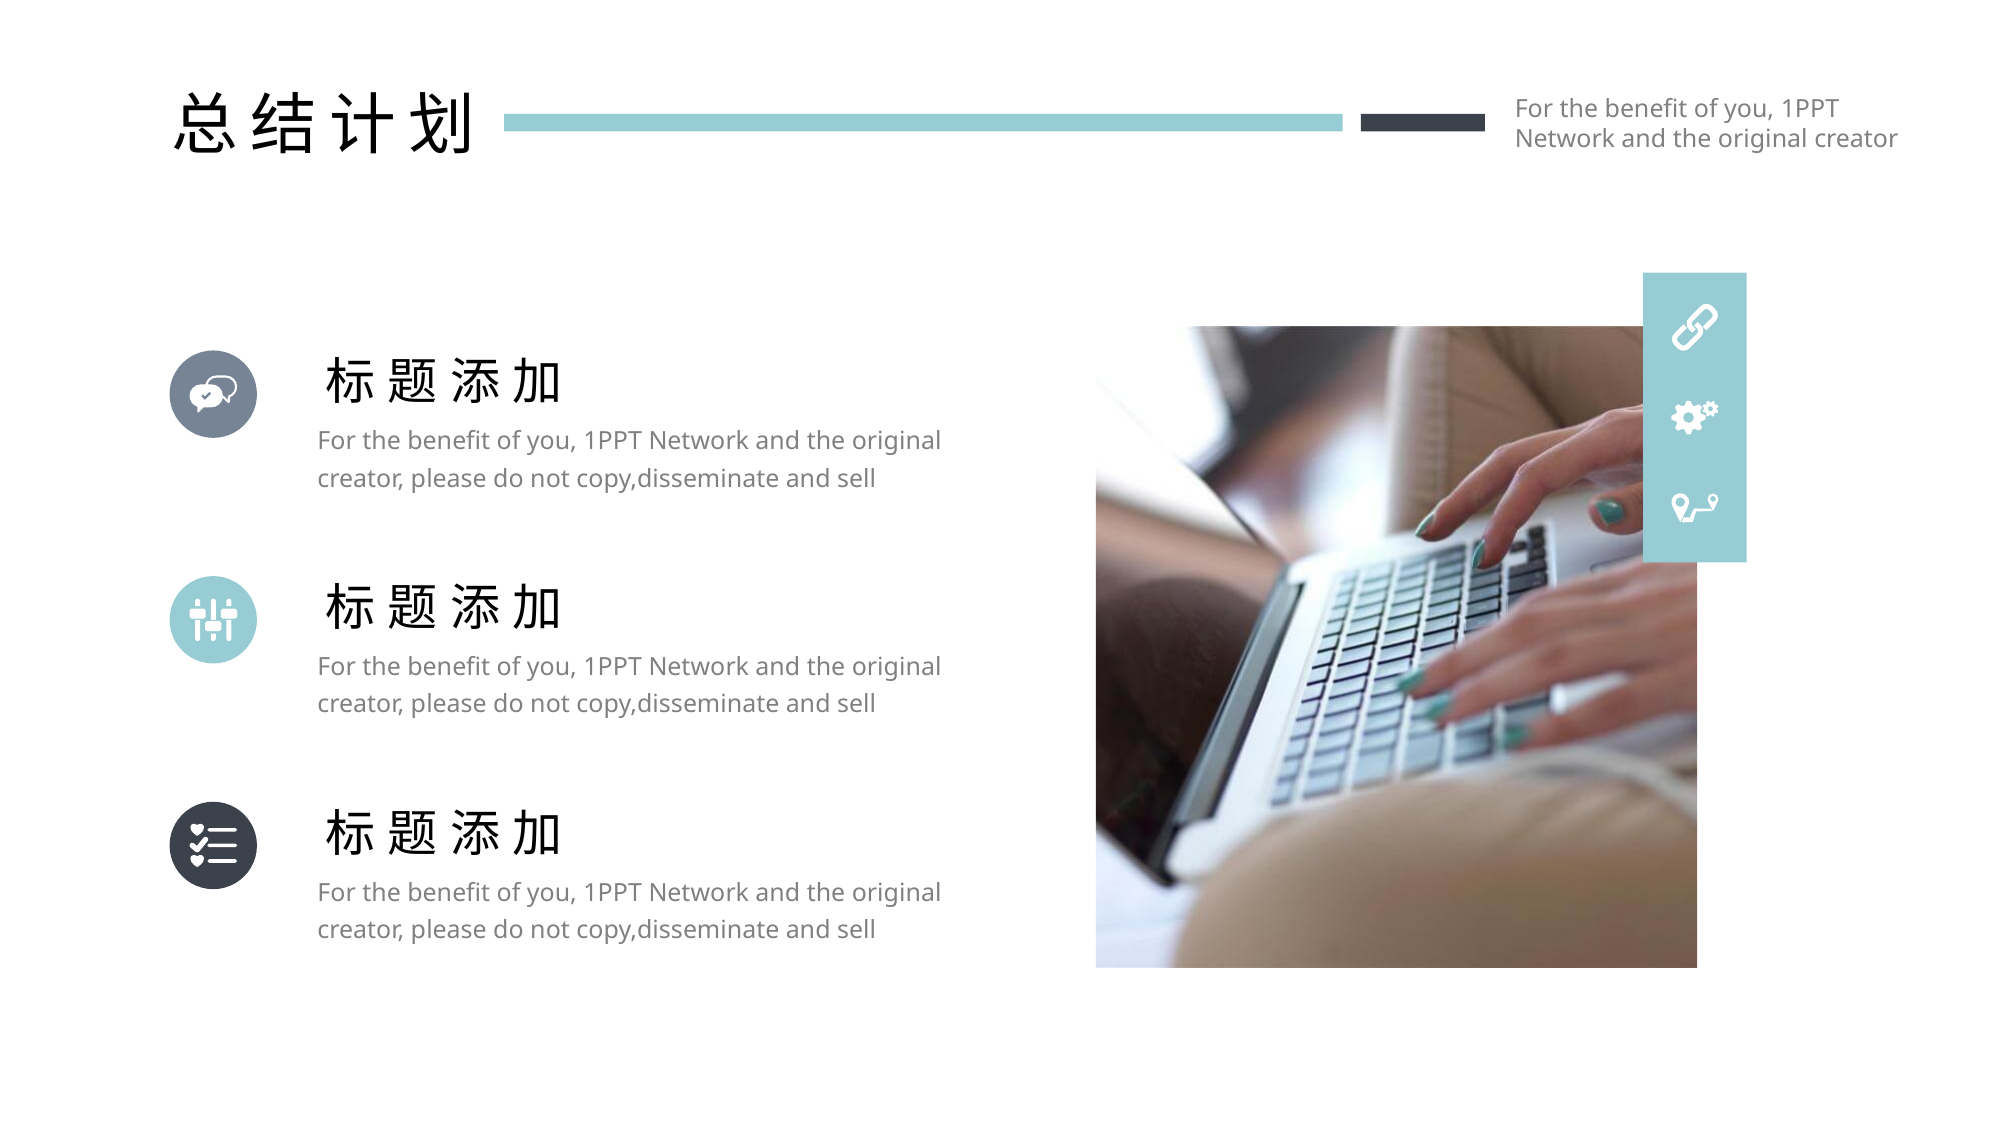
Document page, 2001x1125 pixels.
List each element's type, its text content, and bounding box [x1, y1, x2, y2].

text_box [1360, 113, 1486, 132]
text_box [1642, 272, 1748, 563]
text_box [302, 793, 973, 953]
text_box For the benefit of you, 1PPT Network and the original creator [1500, 84, 1940, 160]
text_box [1670, 399, 1720, 436]
text_box [1095, 325, 1698, 969]
text_box [503, 113, 1344, 132]
text_box [1670, 302, 1719, 352]
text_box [169, 576, 257, 664]
text_box 总结计划 [156, 74, 491, 170]
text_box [169, 350, 257, 438]
text_box [1670, 492, 1720, 525]
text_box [302, 342, 1000, 501]
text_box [169, 801, 257, 890]
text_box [302, 568, 973, 727]
